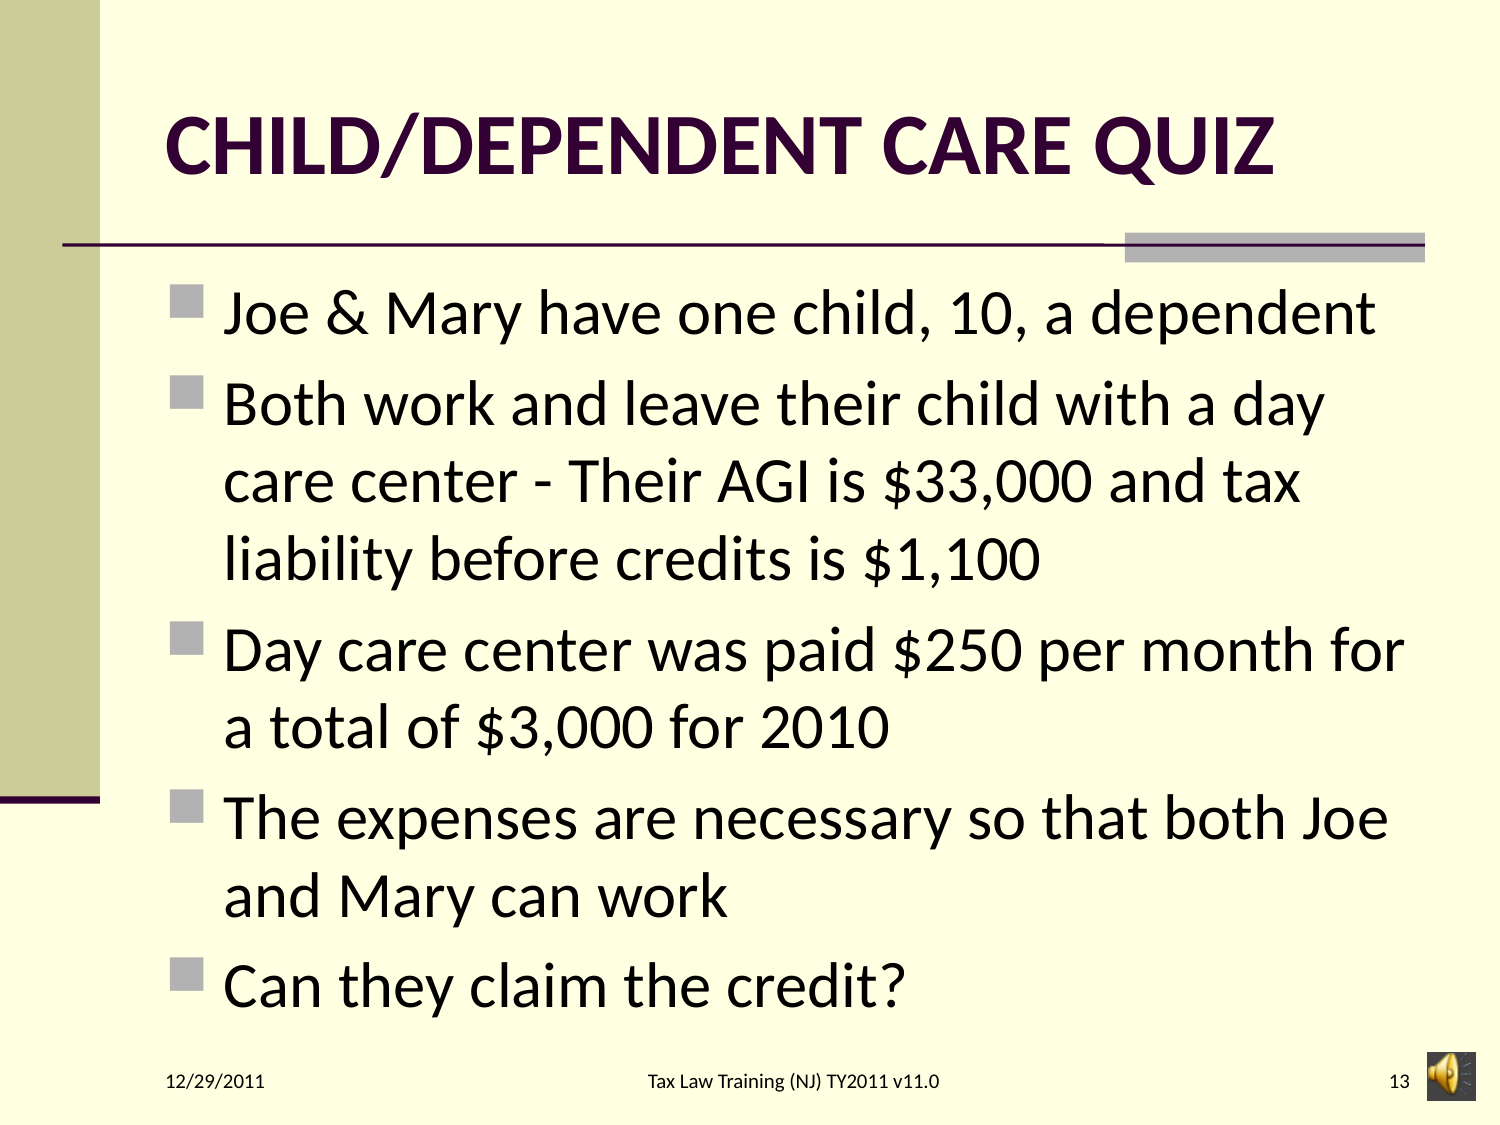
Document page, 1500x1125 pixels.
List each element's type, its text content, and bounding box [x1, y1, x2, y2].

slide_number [149, 1050, 476, 1101]
title CHILD/DEPENDENT CARE QUIZ [150, 45, 1425, 234]
slide_number 13 [1112, 1049, 1426, 1101]
footer Tax Law Training (NJ) TY2011 v11.0 [549, 1049, 1038, 1101]
list Joe & Mary have one child, 10, a dependent Both work and leave their child with a day care center - Their AGI is $33,000 and tax liability before credits is $1,100 Day care center was paid $250 per month for a total of $3,000 for 2010 The expenses are necessary so that both Joe and Mary can work Can they claim the credit? [150, 262, 1425, 1038]
picture [1426, 1051, 1477, 1102]
